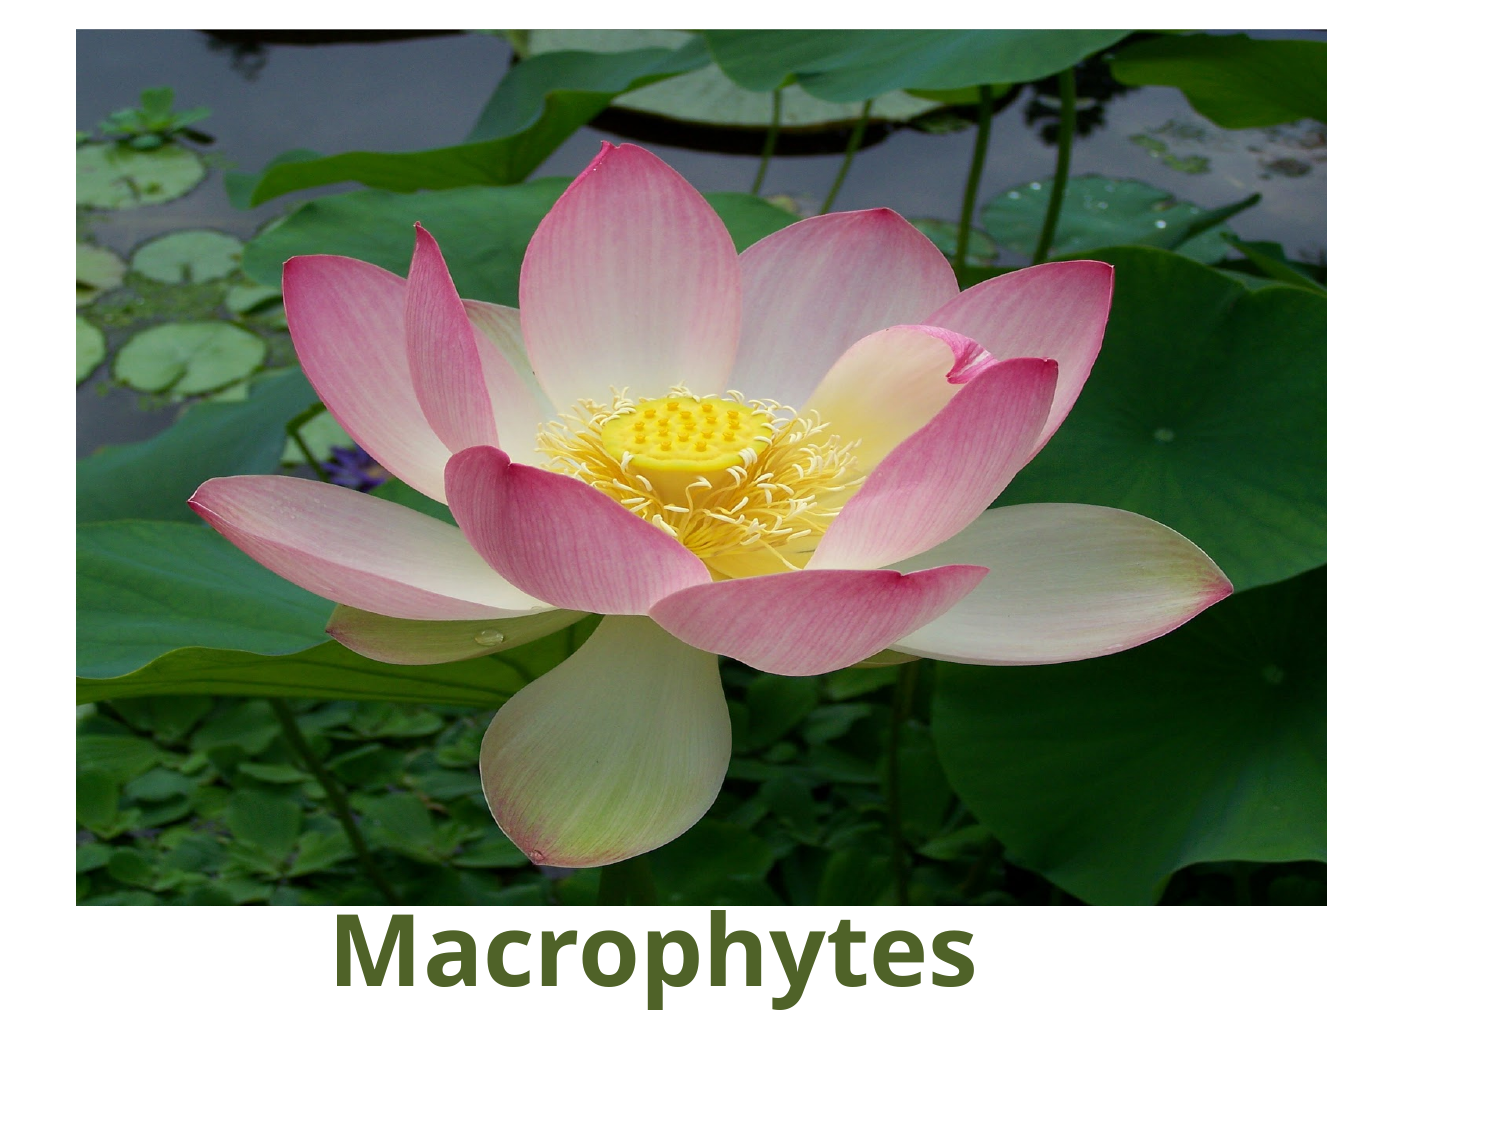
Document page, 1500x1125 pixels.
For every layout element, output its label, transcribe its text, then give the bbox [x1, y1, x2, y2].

picture [76, 29, 1328, 906]
subtitle Macrophytes [128, 915, 1179, 1125]
